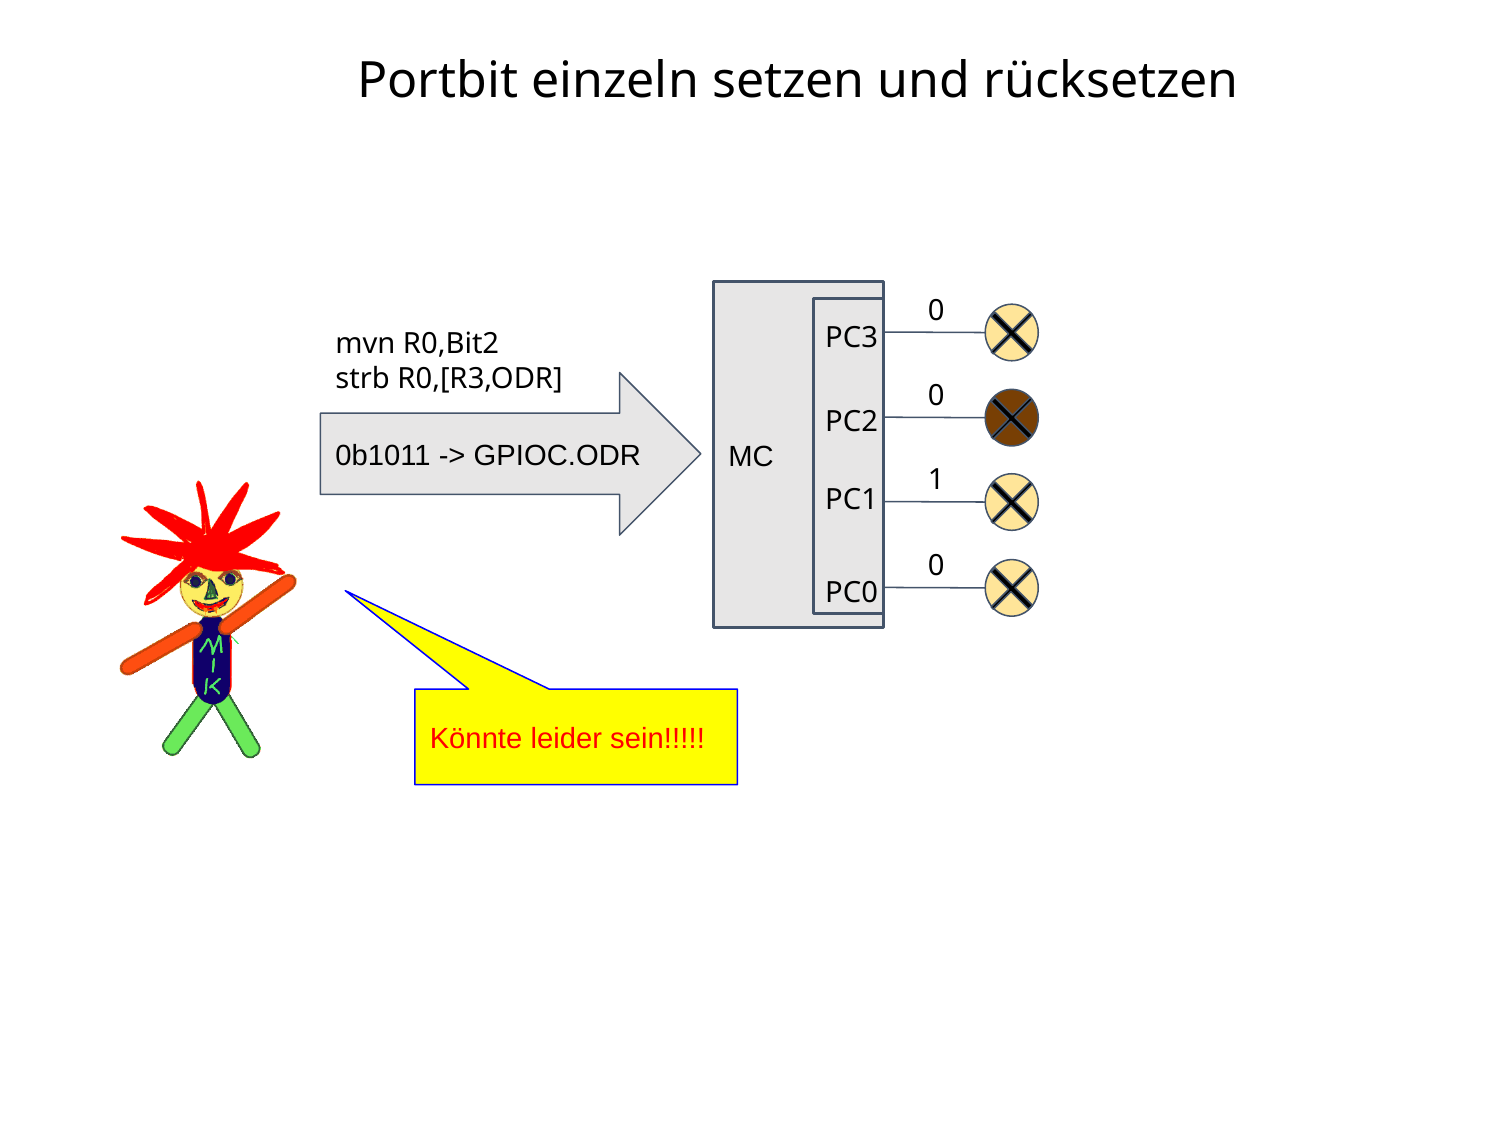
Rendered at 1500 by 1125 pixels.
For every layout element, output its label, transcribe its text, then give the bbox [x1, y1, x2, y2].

text_box MC [713, 281, 877, 628]
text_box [882, 275, 1051, 360]
title Portbit einzeln setzen und rücksetzen [160, 41, 1436, 116]
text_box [882, 445, 1051, 531]
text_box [882, 360, 1051, 445]
picture [100, 473, 308, 765]
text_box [882, 531, 1051, 628]
text_box mvn R0,Bit2 strb R0,[R3,ODR] [320, 309, 597, 405]
text_box Könnte leider sein!!!!! [345, 590, 738, 785]
text_box [813, 298, 877, 614]
text_box PC0 [810, 558, 877, 617]
text_box 0b1011 -> GPIOC.ODR [320, 372, 701, 536]
